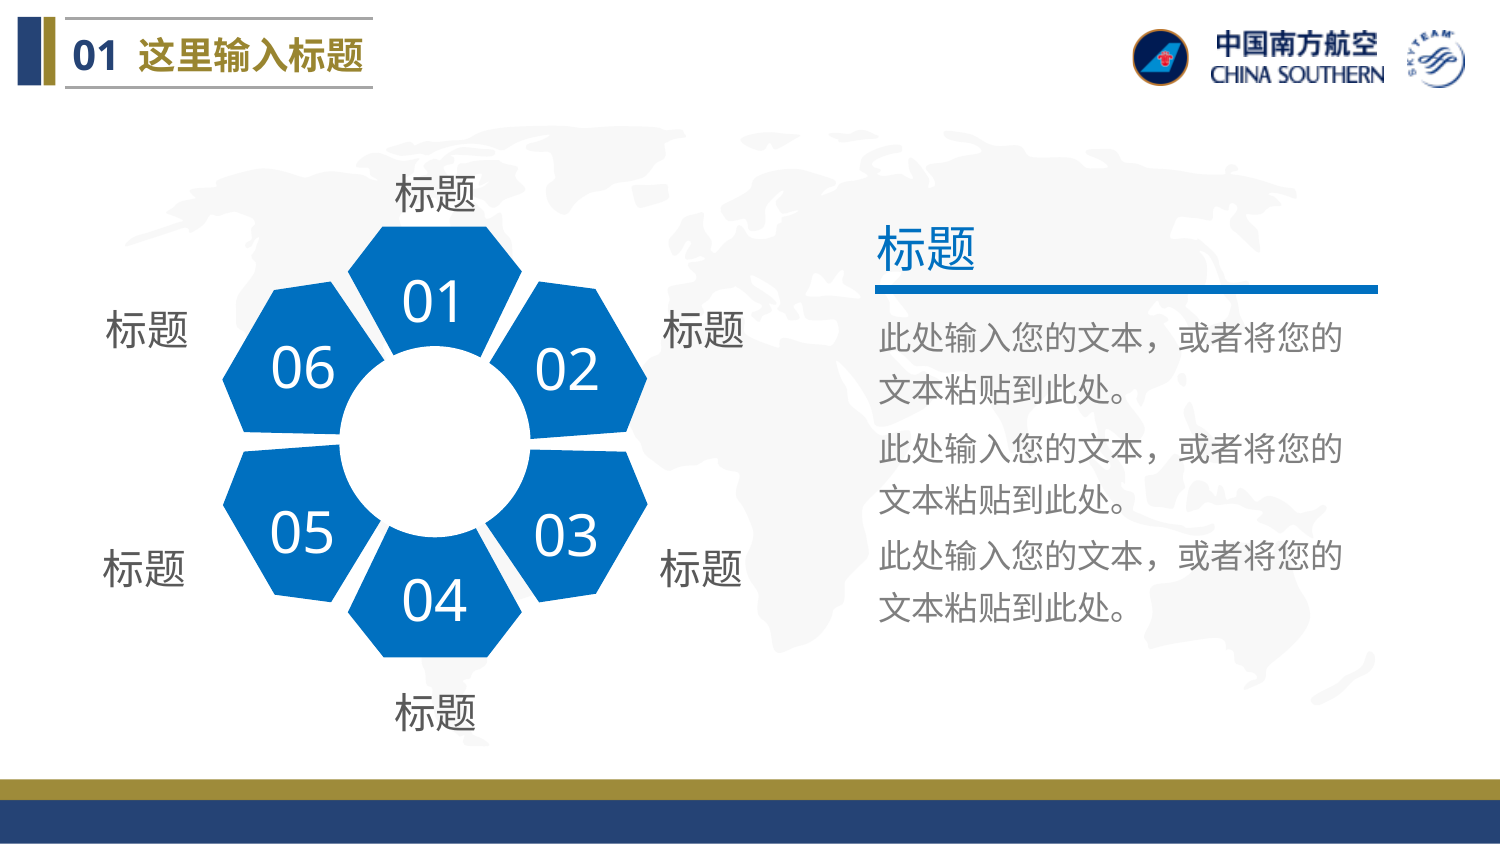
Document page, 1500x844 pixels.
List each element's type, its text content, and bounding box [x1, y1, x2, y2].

picture [1407, 30, 1465, 88]
text_box 标题 [61, 525, 228, 601]
text_box 标题 [306, 150, 566, 226]
text_box 此处输入您的文本，或者将您的文本粘贴到此处。 [863, 305, 1363, 410]
text_box 06 [222, 281, 385, 435]
text_box [877, 286, 1376, 292]
picture [1217, 30, 1377, 57]
text_box 02 [489, 281, 648, 439]
text_box 03 [485, 449, 648, 603]
text_box 标题 [618, 525, 785, 601]
text_box 05 [222, 444, 381, 603]
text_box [57, 21, 413, 88]
text_box 标题 [872, 217, 980, 278]
text_box 标题 [66, 286, 228, 362]
picture [1211, 66, 1384, 83]
text_box 04 [347, 526, 522, 658]
picture [1132, 29, 1189, 86]
text_box 01 [347, 226, 522, 357]
text_box 此处输入您的文本，或者将您的文本粘贴到此处。 [863, 415, 1363, 520]
text_box 标题 [306, 668, 566, 744]
text_box 此处输入您的文本，或者将您的文本粘贴到此处。 [863, 523, 1363, 628]
text_box 标题 [623, 286, 785, 362]
text_box [339, 346, 531, 538]
